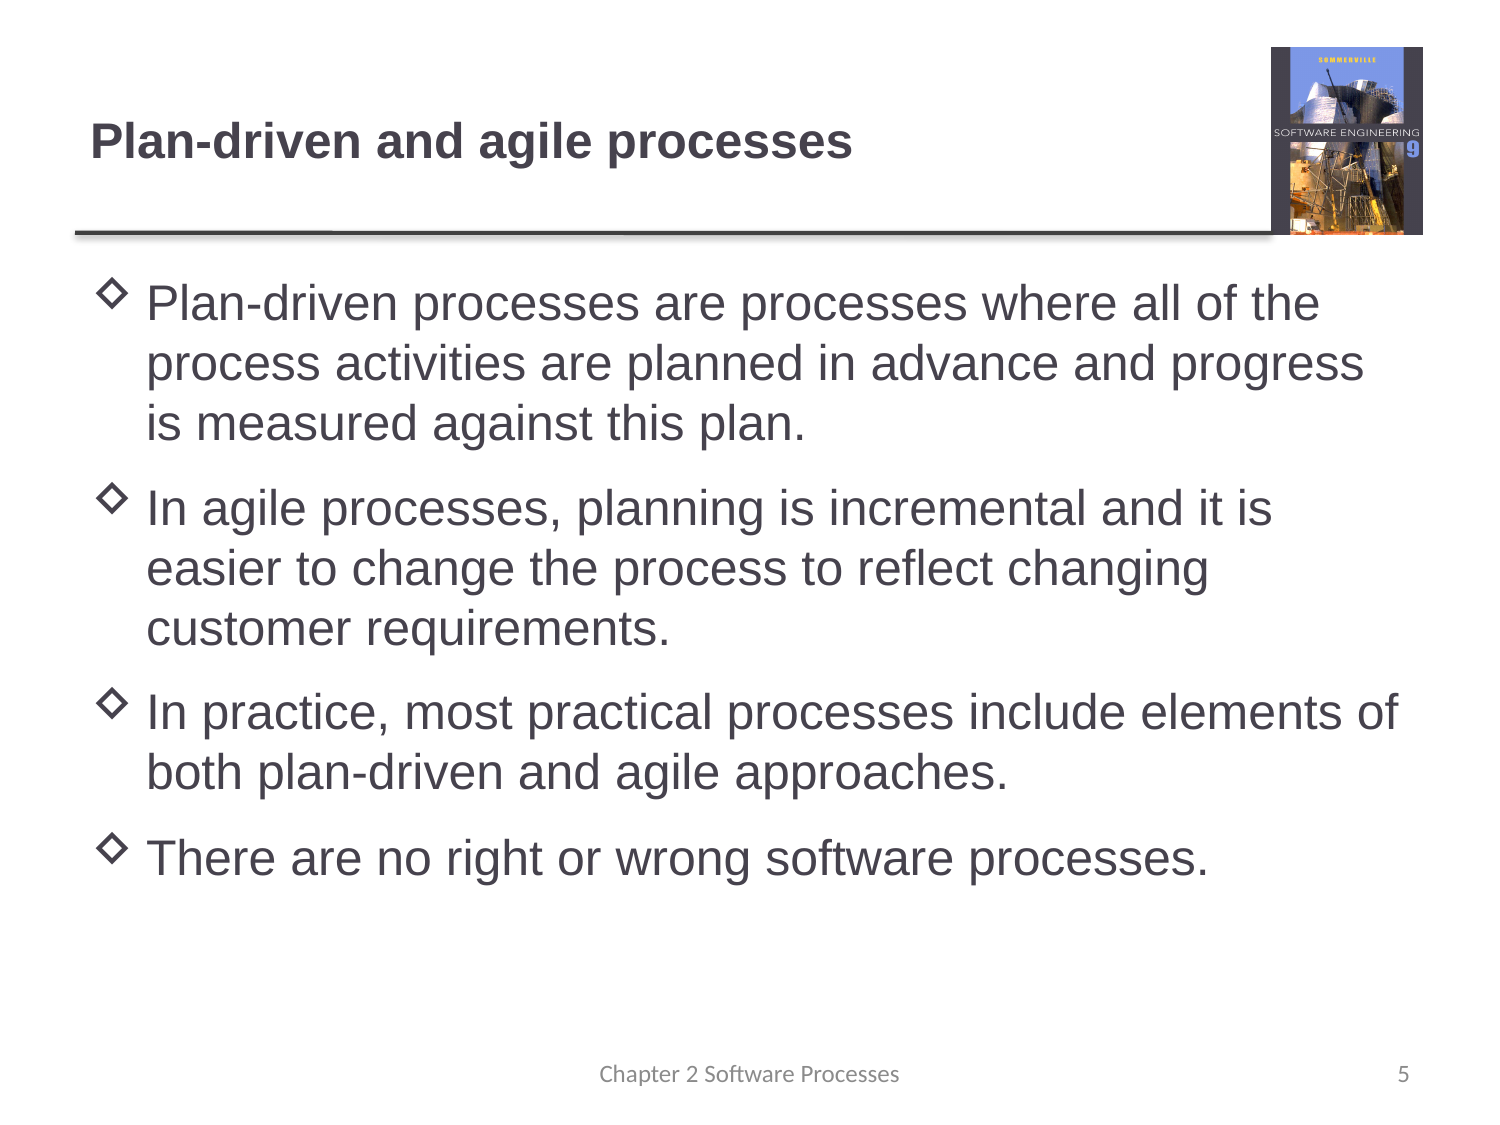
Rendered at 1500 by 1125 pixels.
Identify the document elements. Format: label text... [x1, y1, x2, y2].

slide_number 5 [1074, 1042, 1425, 1103]
picture [1272, 47, 1423, 235]
title Plan-driven and agile processes [74, 44, 1272, 233]
list Plan-driven processes are processes where all of the process activities are planned in advance and progress is measured against this plan. In agile processes, planning is incremental and it is easier to change the process to reflect changing customer requirements. In practice, most practical processes include elements of both plan-driven and agile approaches. There are no right or wrong software processes. [75, 262, 1425, 1005]
footer Chapter 2 Software Processes [512, 1042, 988, 1103]
